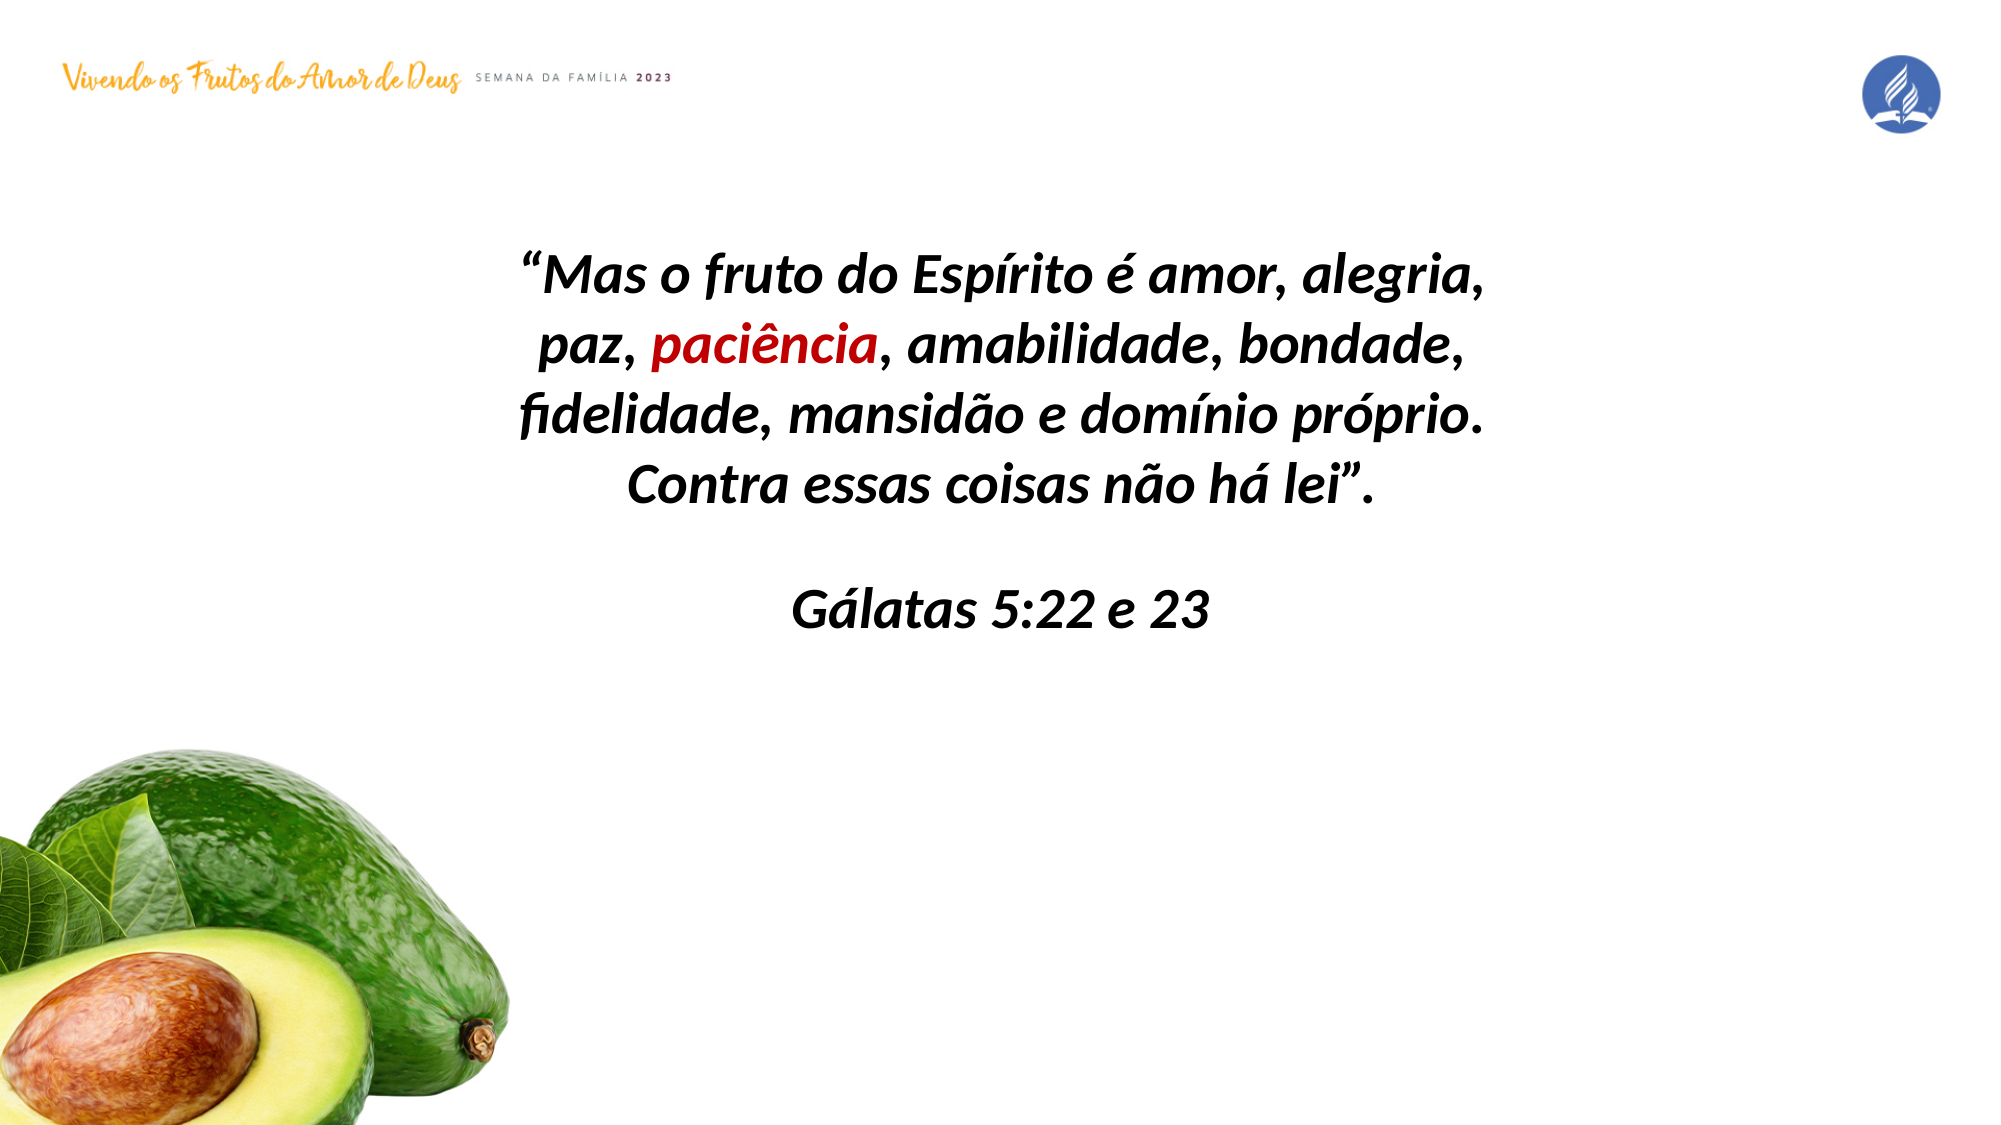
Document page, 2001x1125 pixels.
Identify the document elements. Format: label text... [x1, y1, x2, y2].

text_box Gálatas 5:22 e 23 [478, 562, 1522, 648]
text_box “Mas o fruto do Espírito é amor, alegria, paz, paciência, amabilidade, bondade, fidelidade, mansidão e domínio próprio. Contra essas coisas não há lei”. [481, 228, 1525, 523]
picture [0, 0, 2001, 1125]
